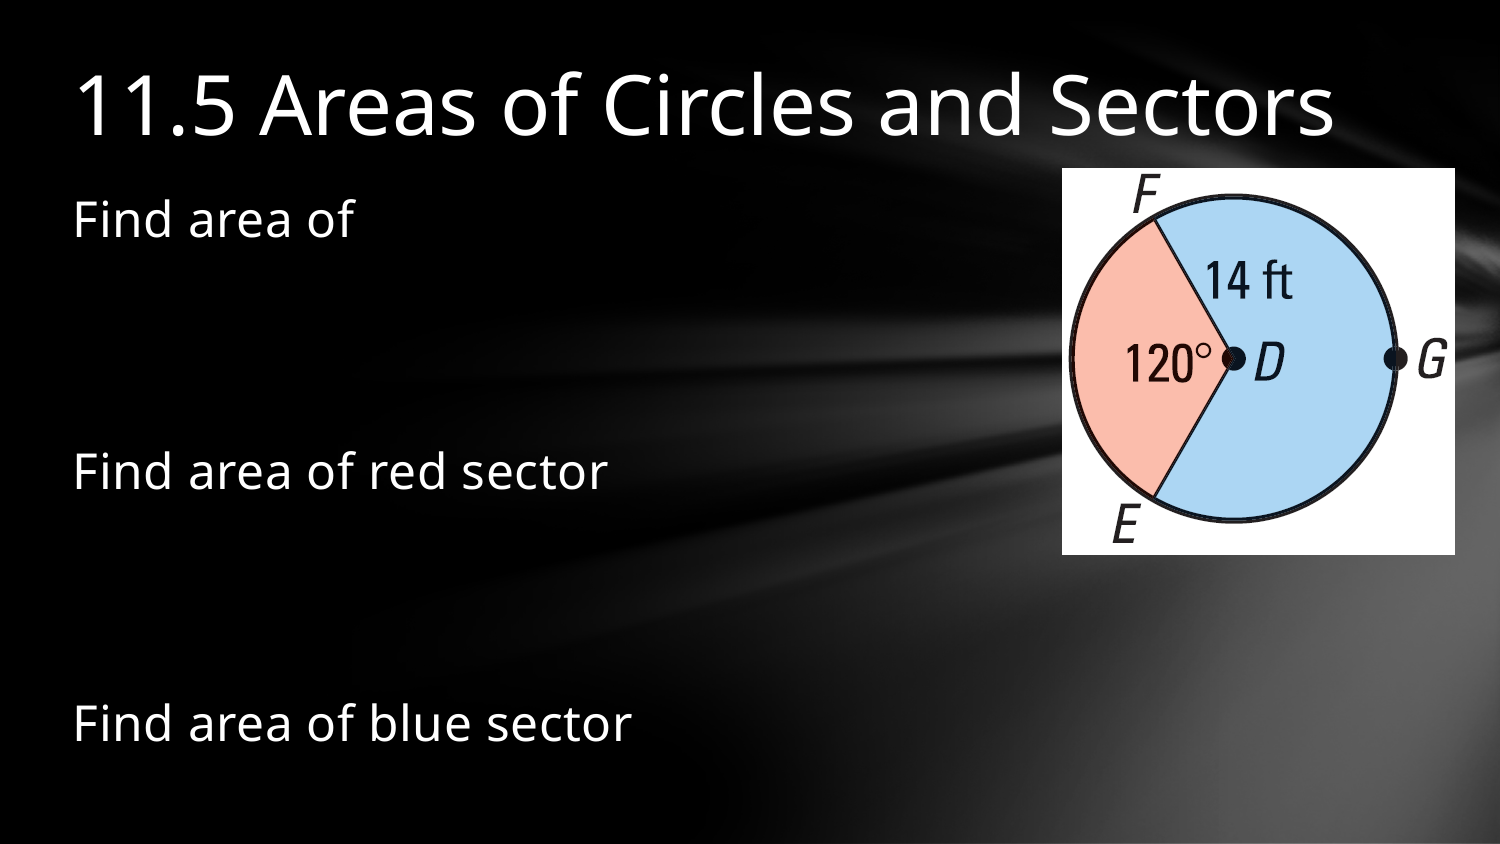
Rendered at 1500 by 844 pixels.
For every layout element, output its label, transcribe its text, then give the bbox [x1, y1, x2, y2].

title 11.5 Areas of Circles and Sectors [57, 28, 1450, 160]
picture [1062, 168, 1455, 556]
